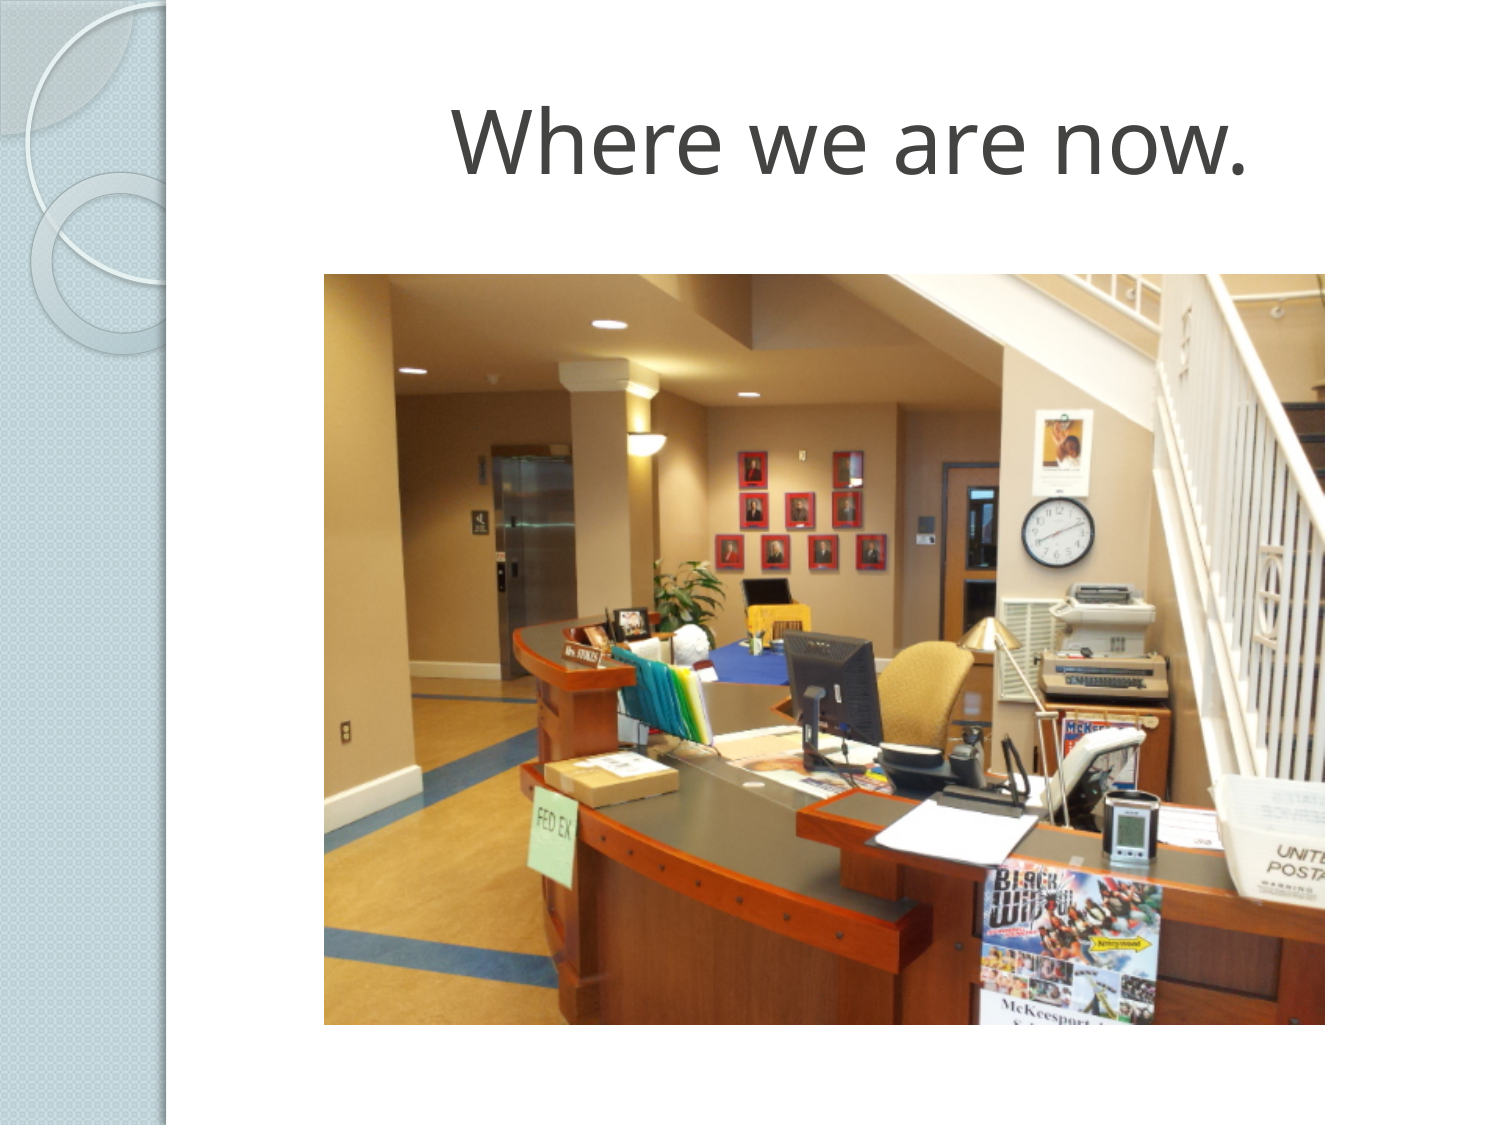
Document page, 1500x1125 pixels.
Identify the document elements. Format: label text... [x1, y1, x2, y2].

picture [324, 274, 1326, 1026]
title Where we are now. [235, 45, 1466, 233]
